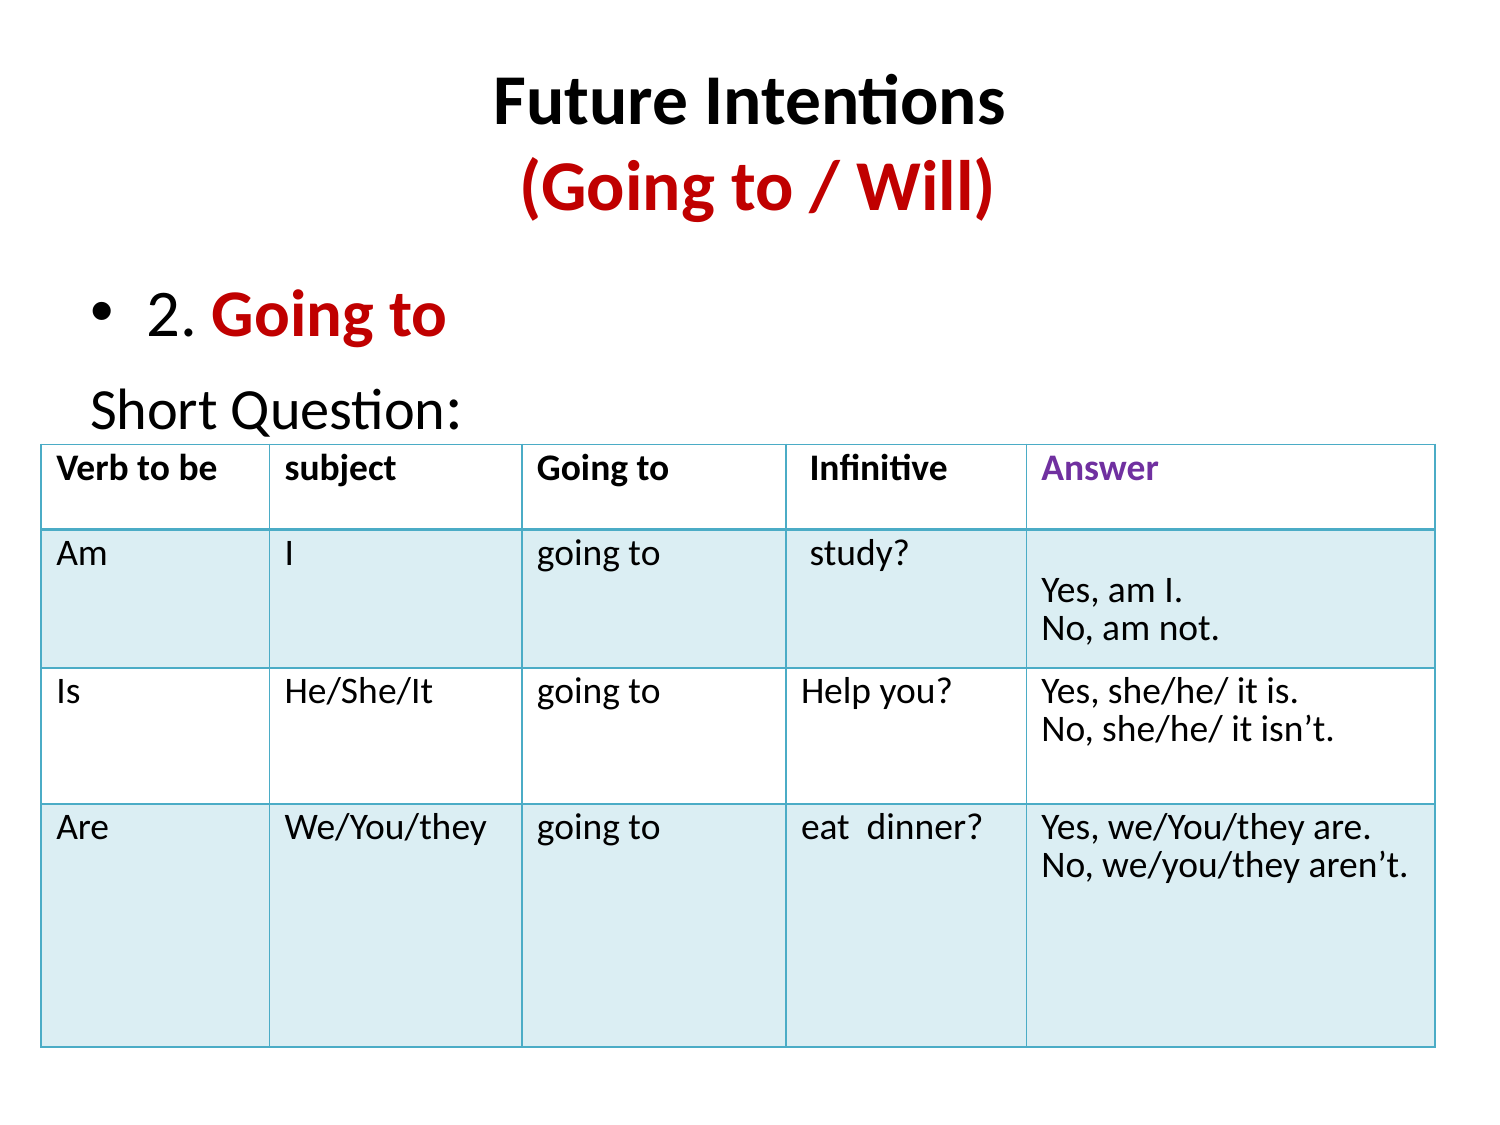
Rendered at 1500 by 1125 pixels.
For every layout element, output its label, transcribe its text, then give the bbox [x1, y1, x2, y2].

table_cell Help you? [787, 669, 1026, 803]
table_cell Yes, we/You/they are. No, we/you/they aren’t. [1027, 805, 1434, 1046]
table_cell Are [42, 805, 269, 1046]
table_header Infinitive [787, 445, 1026, 528]
table_cell going to [523, 669, 785, 803]
table_cell eat dinner? [787, 805, 1026, 1046]
table_cell He/She/It [270, 669, 521, 803]
table_cell I [270, 531, 521, 667]
title Future Intentions (Going to / Will) [75, 45, 1425, 233]
table_header subject [270, 445, 521, 528]
table_cell Yes, am I. No, am not. [1027, 531, 1434, 667]
list 2. Going to Short Question: [75, 262, 1425, 444]
table_cell Am [42, 531, 269, 667]
table_header Going to [523, 445, 785, 528]
table_cell study? [787, 531, 1026, 667]
table_cell going to [523, 805, 785, 1046]
table_cell We/You/they [270, 805, 521, 1046]
table_cell Yes, she/he/ it is. No, she/he/ it isn’t. [1027, 669, 1434, 803]
table_header Verb to be [42, 445, 269, 528]
table_cell Is [42, 669, 269, 803]
table_header Answer [1027, 445, 1434, 528]
table_cell going to [523, 531, 785, 667]
